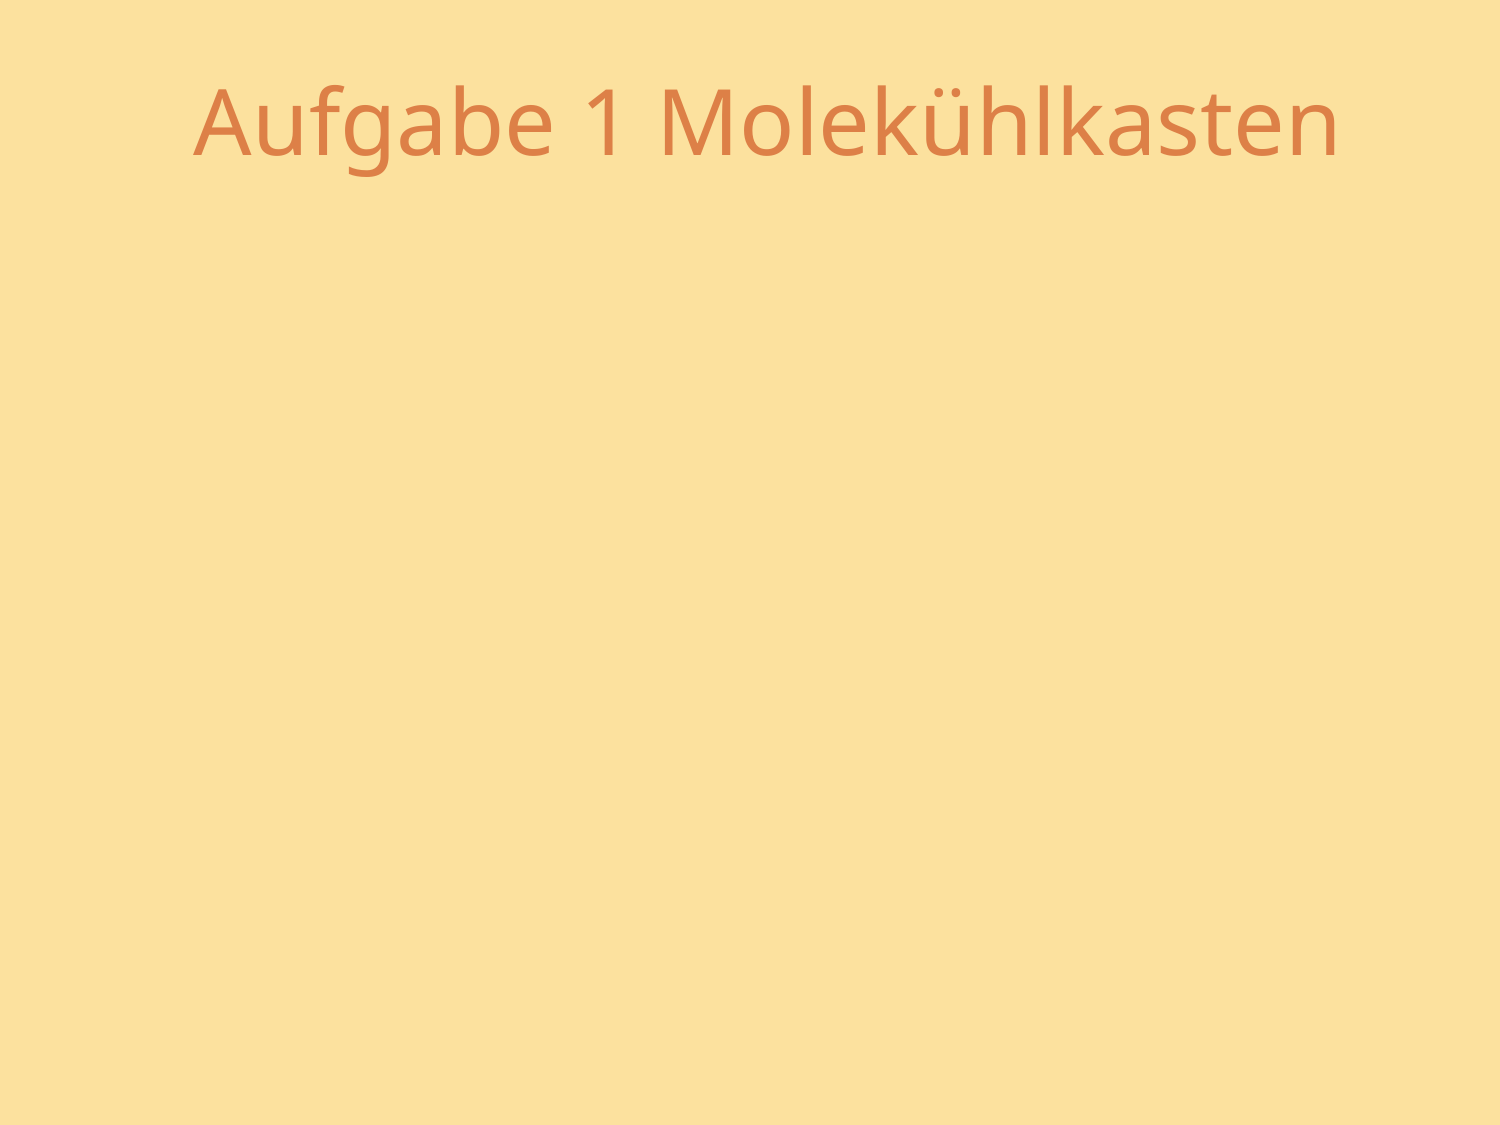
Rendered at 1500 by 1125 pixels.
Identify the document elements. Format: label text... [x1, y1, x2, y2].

title Aufgabe 1 Molekühlkasten [99, 37, 1438, 201]
